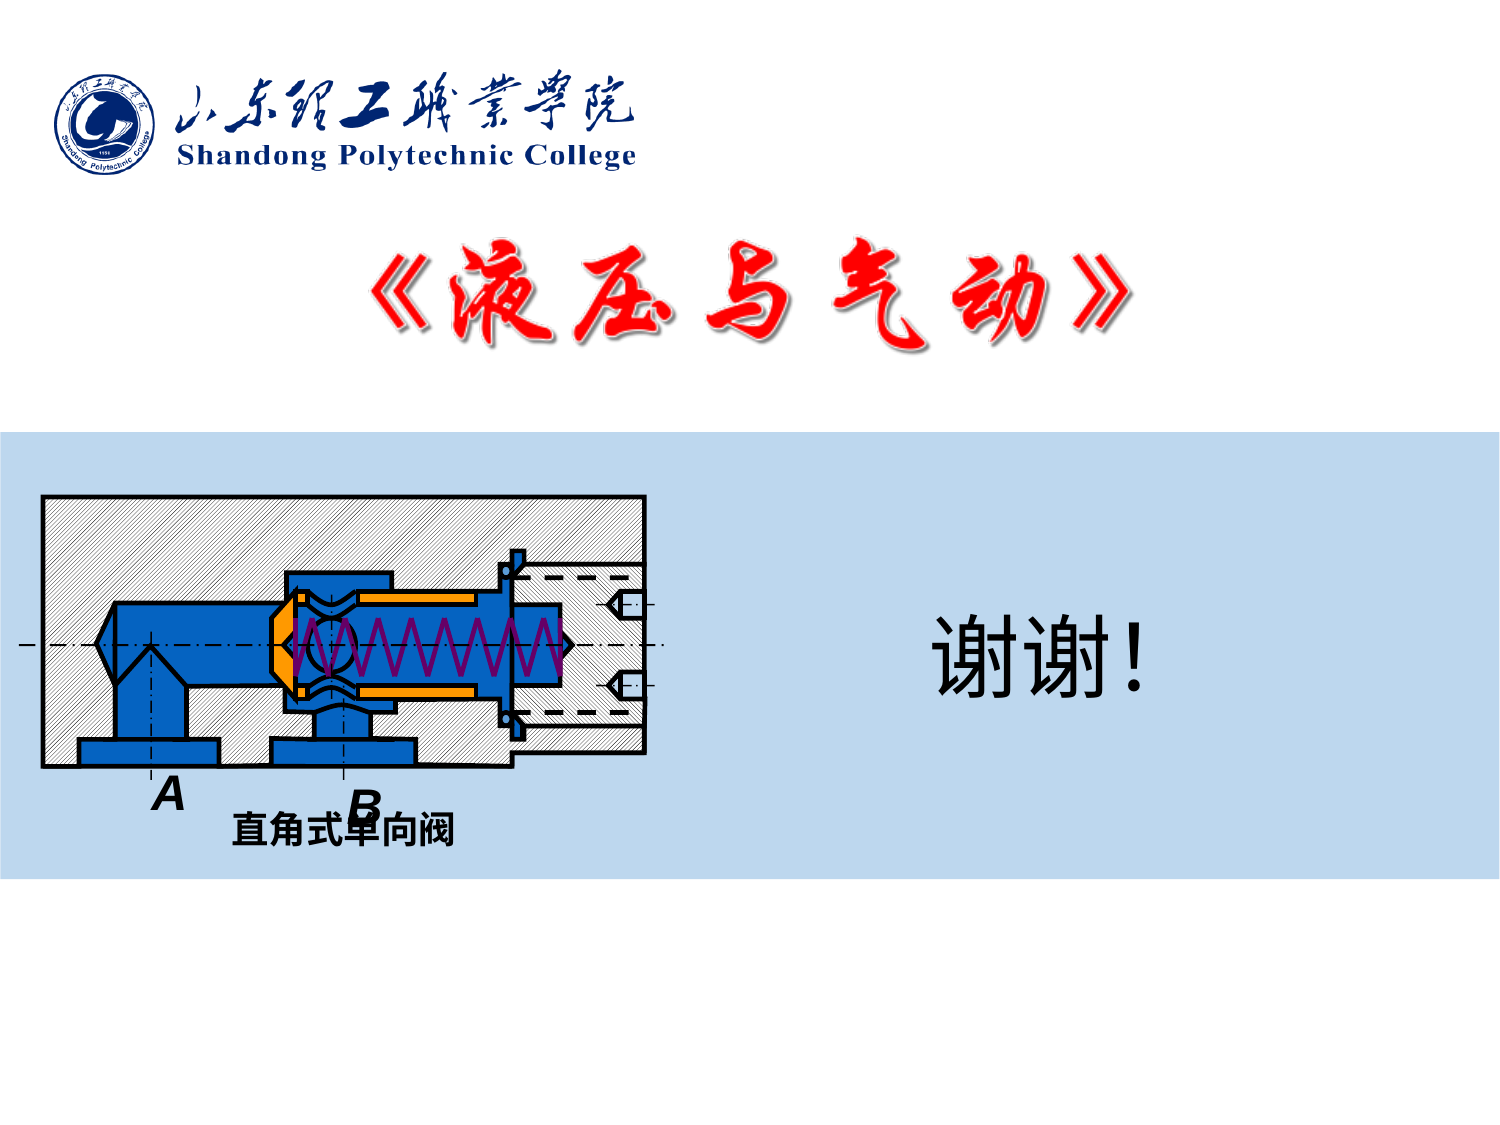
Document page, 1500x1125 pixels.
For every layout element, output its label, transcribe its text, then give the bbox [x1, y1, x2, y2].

text_box 谢谢！ [679, 569, 1453, 717]
picture [54, 69, 635, 175]
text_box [18, 496, 669, 860]
picture [311, 219, 1189, 388]
